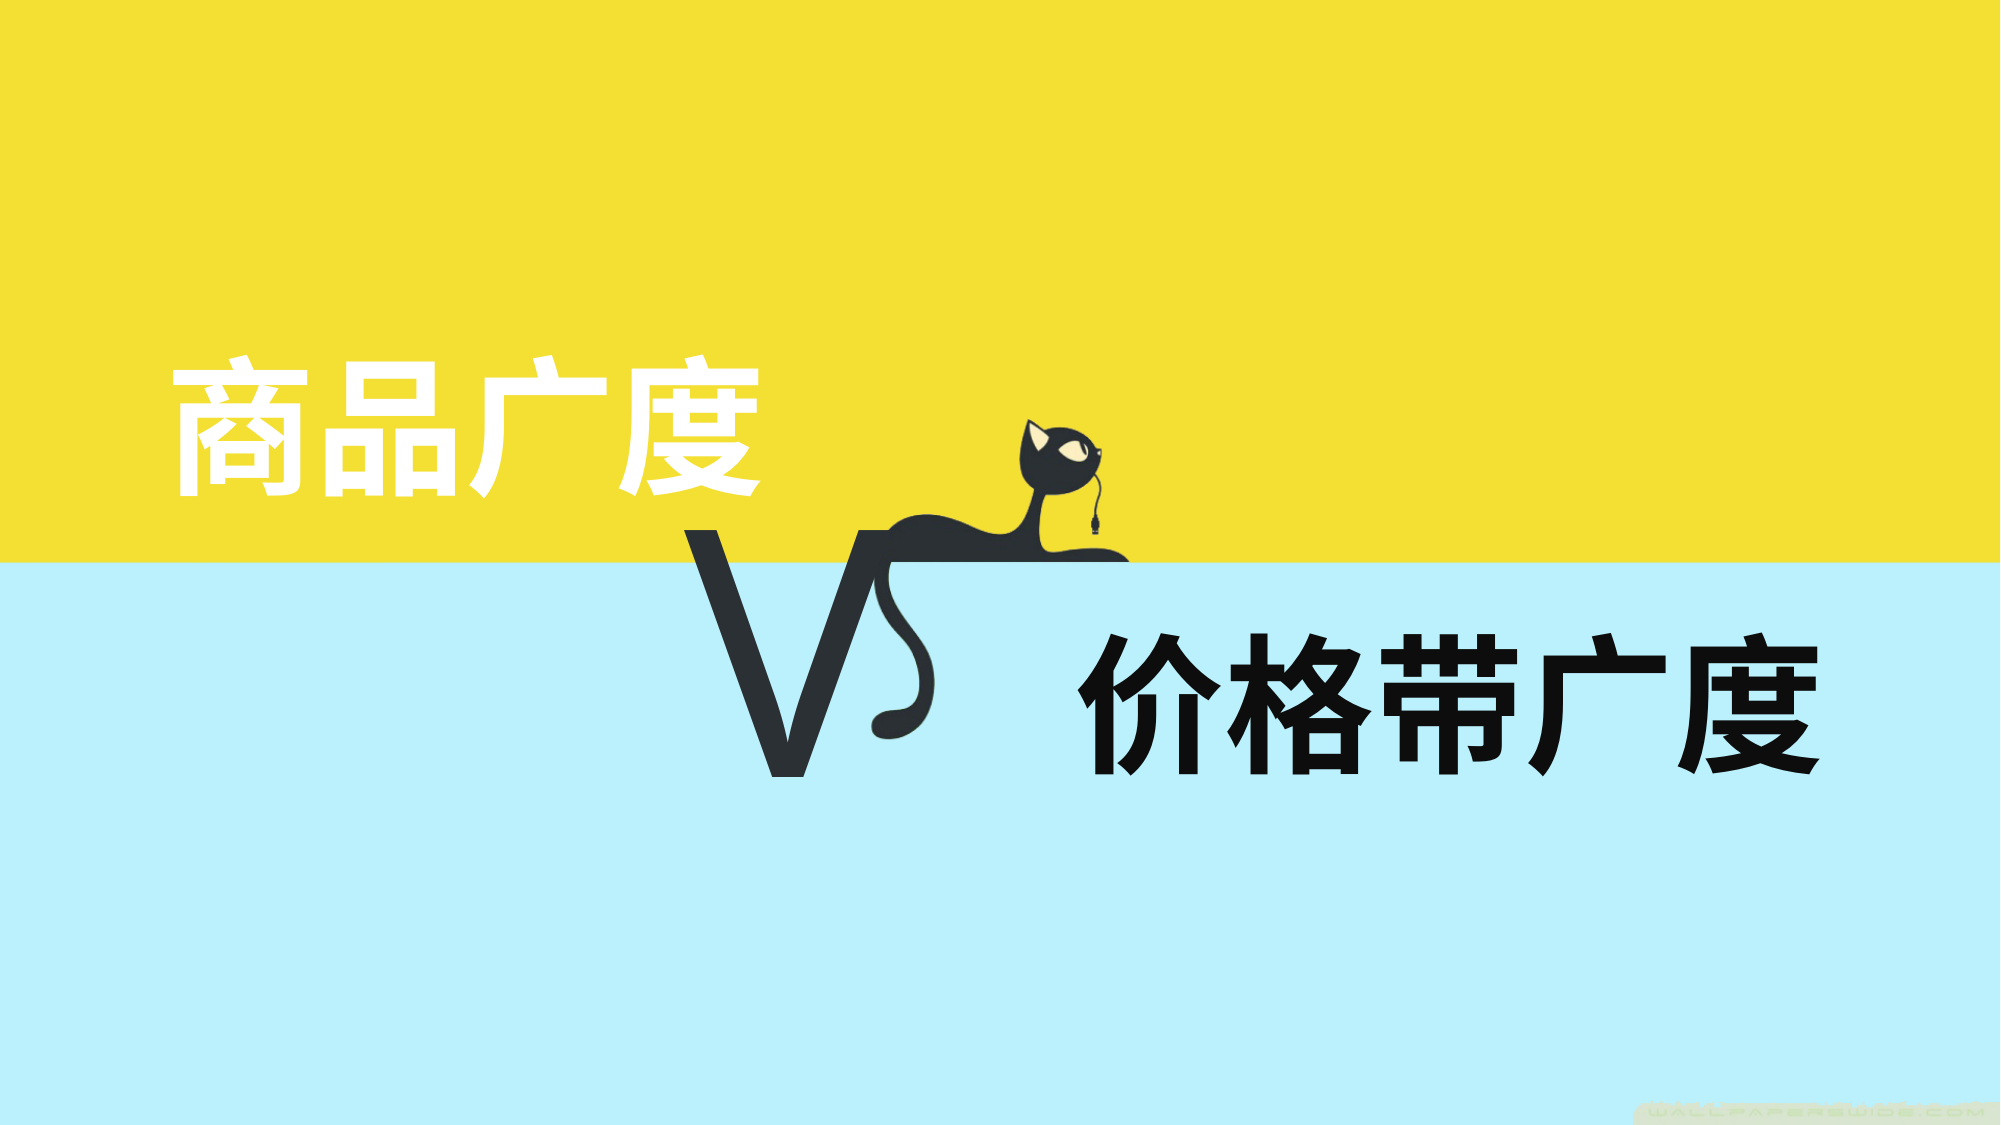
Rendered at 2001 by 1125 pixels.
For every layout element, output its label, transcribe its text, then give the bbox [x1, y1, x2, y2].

text_box 商品广度 [150, 326, 815, 521]
text_box V [669, 424, 907, 855]
picture [0, 0, 2001, 1125]
text_box 价格带广度 [1059, 604, 1840, 800]
